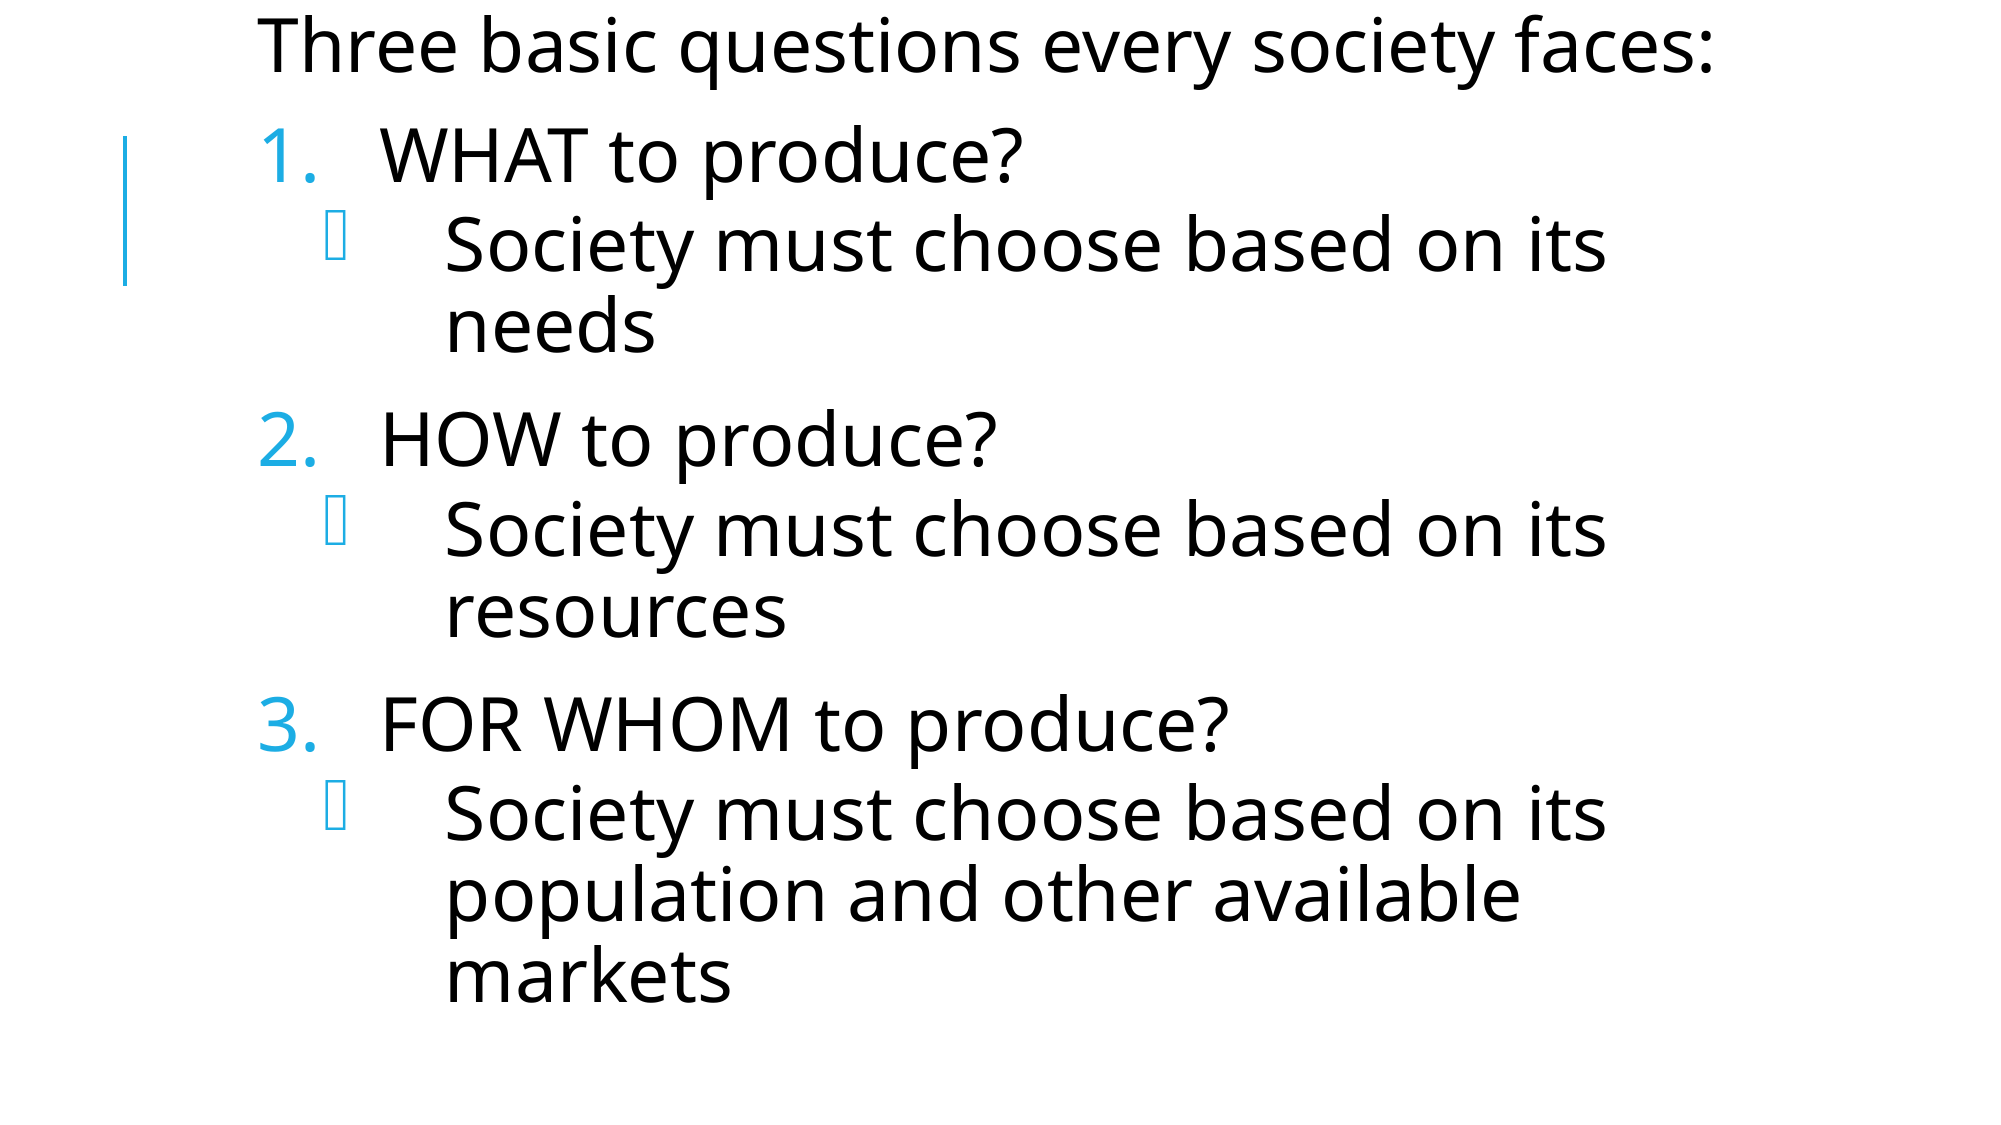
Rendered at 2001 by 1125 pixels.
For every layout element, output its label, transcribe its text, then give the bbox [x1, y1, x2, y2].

list Three basic questions every society faces: WHAT to produce? Society must choose based on its needs HOW to produce? Society must choose based on its resources FOR WHOM to produce? Society must choose based on its population and other available markets [249, 0, 1750, 1125]
